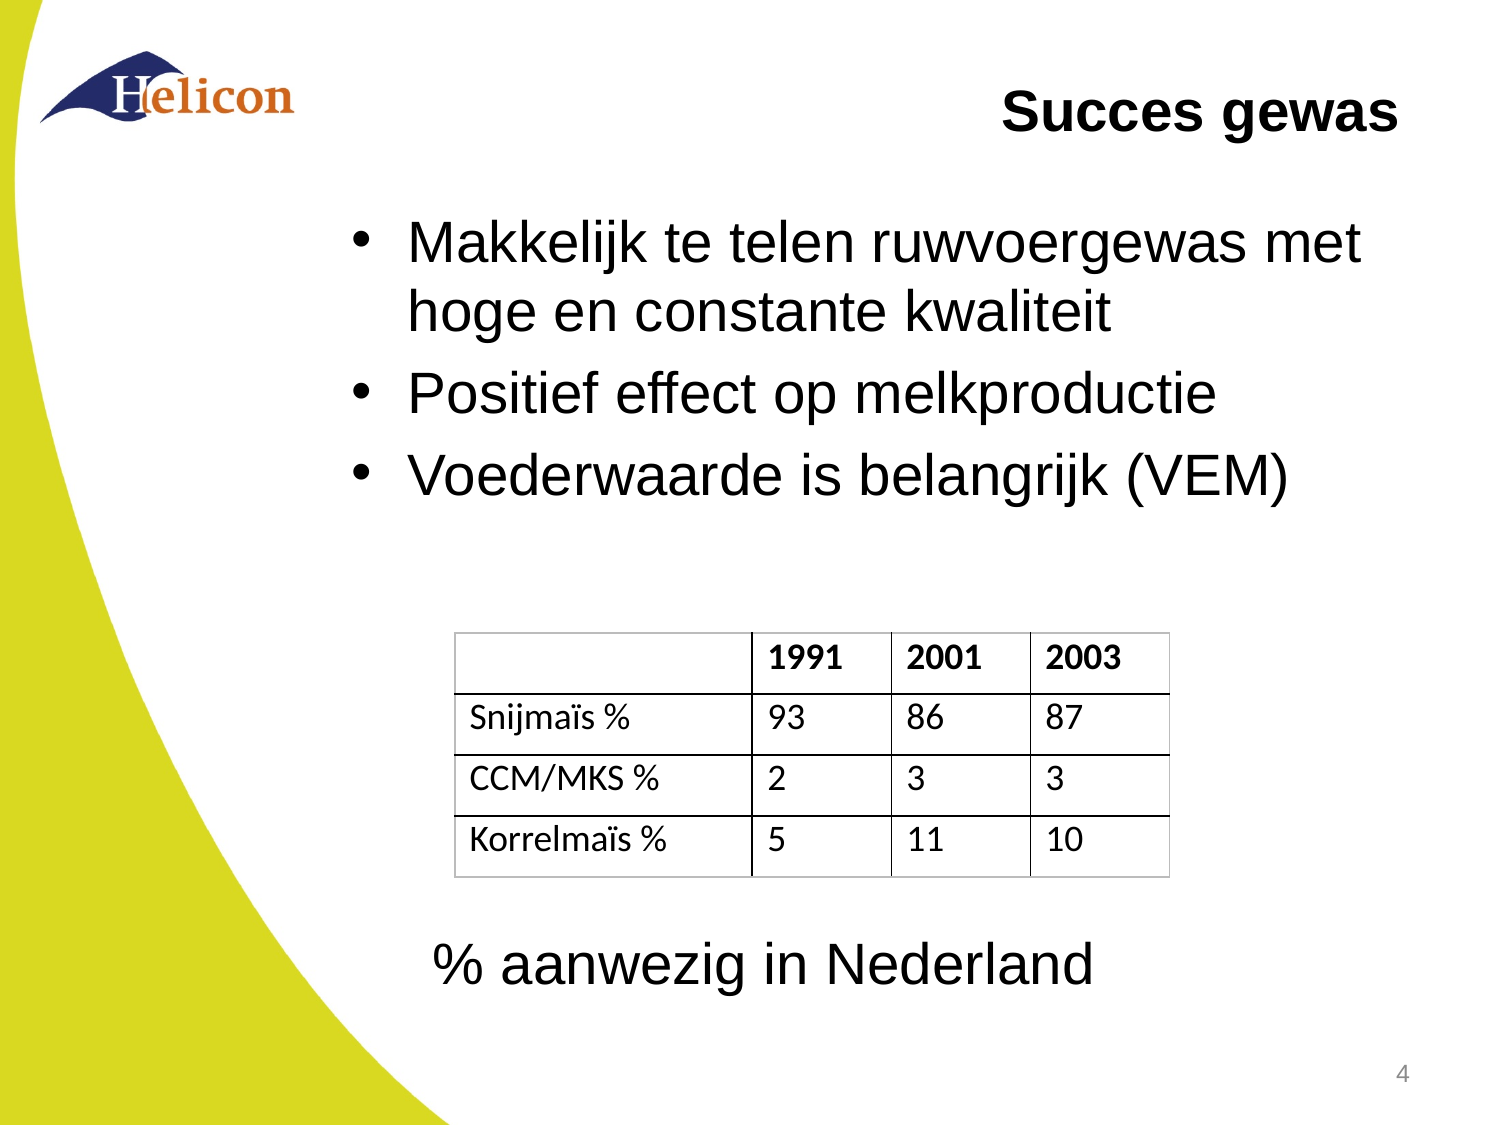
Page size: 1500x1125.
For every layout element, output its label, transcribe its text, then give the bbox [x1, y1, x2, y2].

table_header 2003 [1031, 634, 1169, 693]
table_cell 3 [1031, 756, 1169, 815]
table_cell 2 [753, 756, 891, 815]
table_cell 87 [1031, 695, 1169, 754]
table_cell CCM/MKS % [456, 756, 751, 815]
table_cell 5 [753, 817, 891, 876]
slide_number 4 [1074, 1042, 1425, 1103]
table_cell 86 [892, 695, 1030, 754]
table_header 1991 [753, 634, 891, 693]
table_cell 11 [892, 817, 1030, 876]
table_cell Snijmaïs % [456, 695, 751, 754]
table_cell 3 [892, 756, 1030, 815]
title Succes gewas [324, 54, 1415, 161]
table_cell 10 [1031, 817, 1169, 876]
table_header 2001 [892, 634, 1030, 693]
list Makkelijk te telen ruwvoergewas met hoge en constante kwaliteit Positief effect op melkproductie Voederwaarde is belangrijk (VEM) % aanwezig in Nederland [336, 196, 1425, 1005]
table_header [456, 634, 751, 693]
picture [0, 0, 1500, 1125]
table_cell 93 [753, 695, 891, 754]
table_cell Korrelmaïs % [456, 817, 751, 876]
